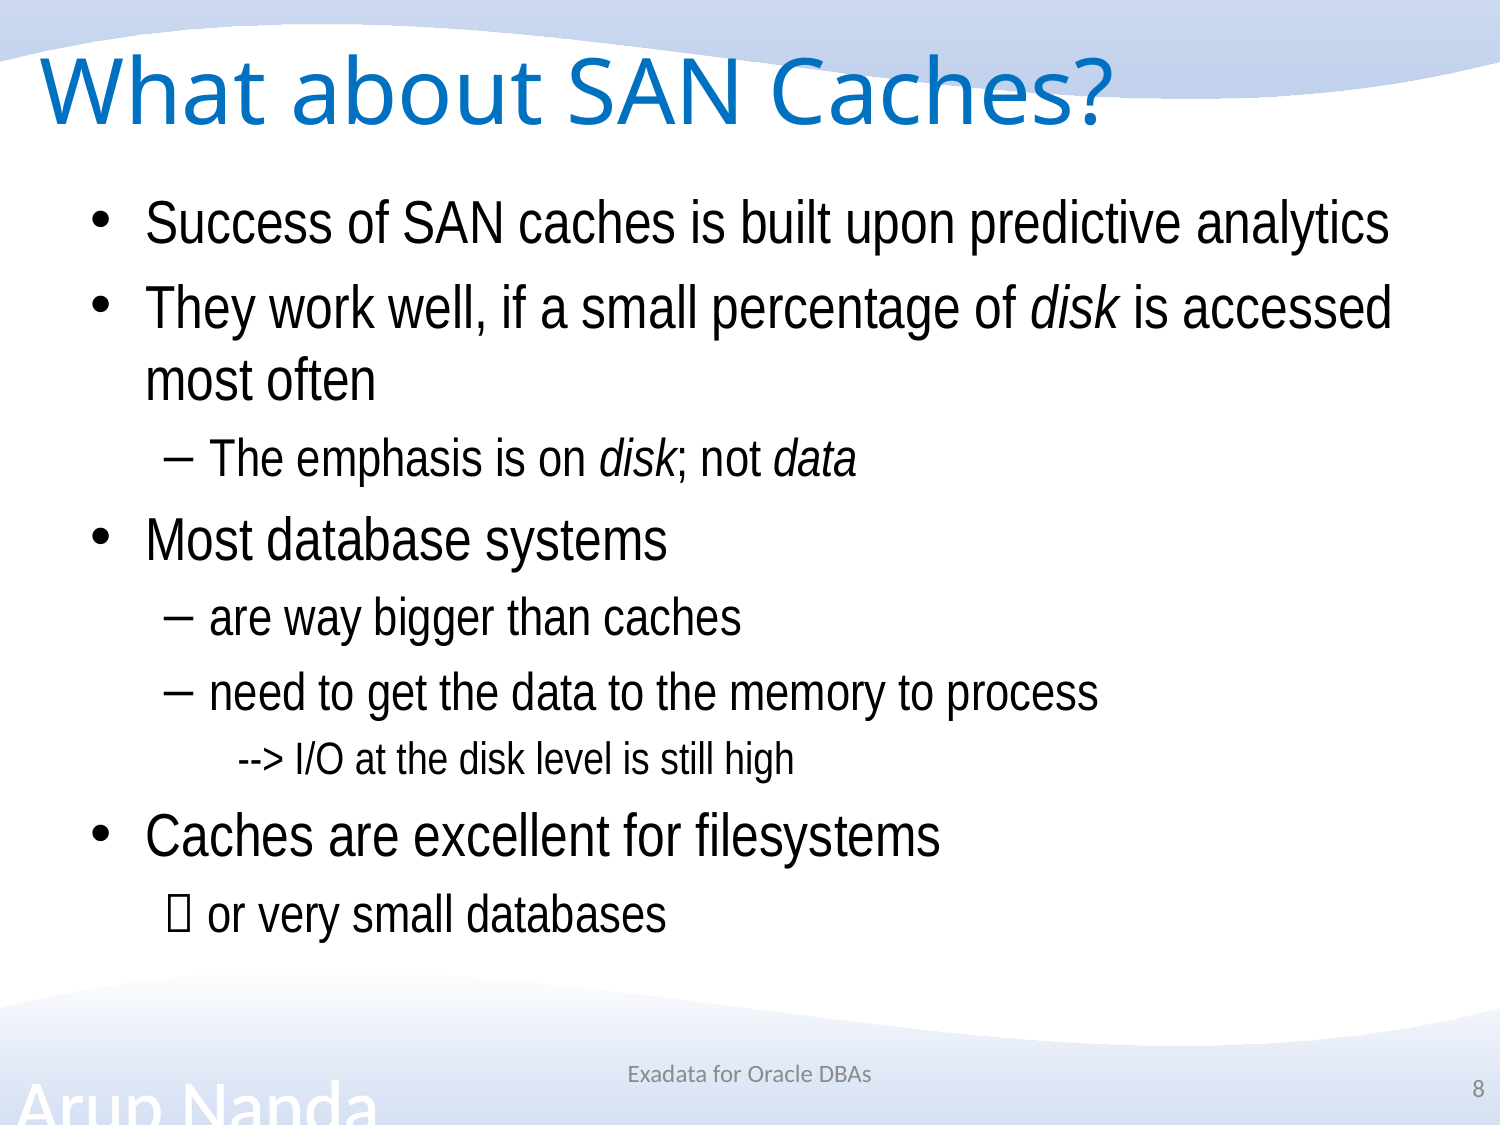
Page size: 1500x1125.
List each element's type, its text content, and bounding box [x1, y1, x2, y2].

list Success of SAN caches is built upon predictive analytics They work well, if a small percentage of disk is accessed most often The emphasis is on disk; not data Most database systems are way bigger than caches need to get the data to the memory to process --> I/O at the disk level is still high Caches are excellent for filesystems  or very small databases [75, 174, 1425, 1005]
title What about SAN Caches? [24, 24, 1475, 150]
slide_number 8 [1212, 1062, 1500, 1113]
footer Exadata for Oracle DBAs [512, 1042, 988, 1103]
